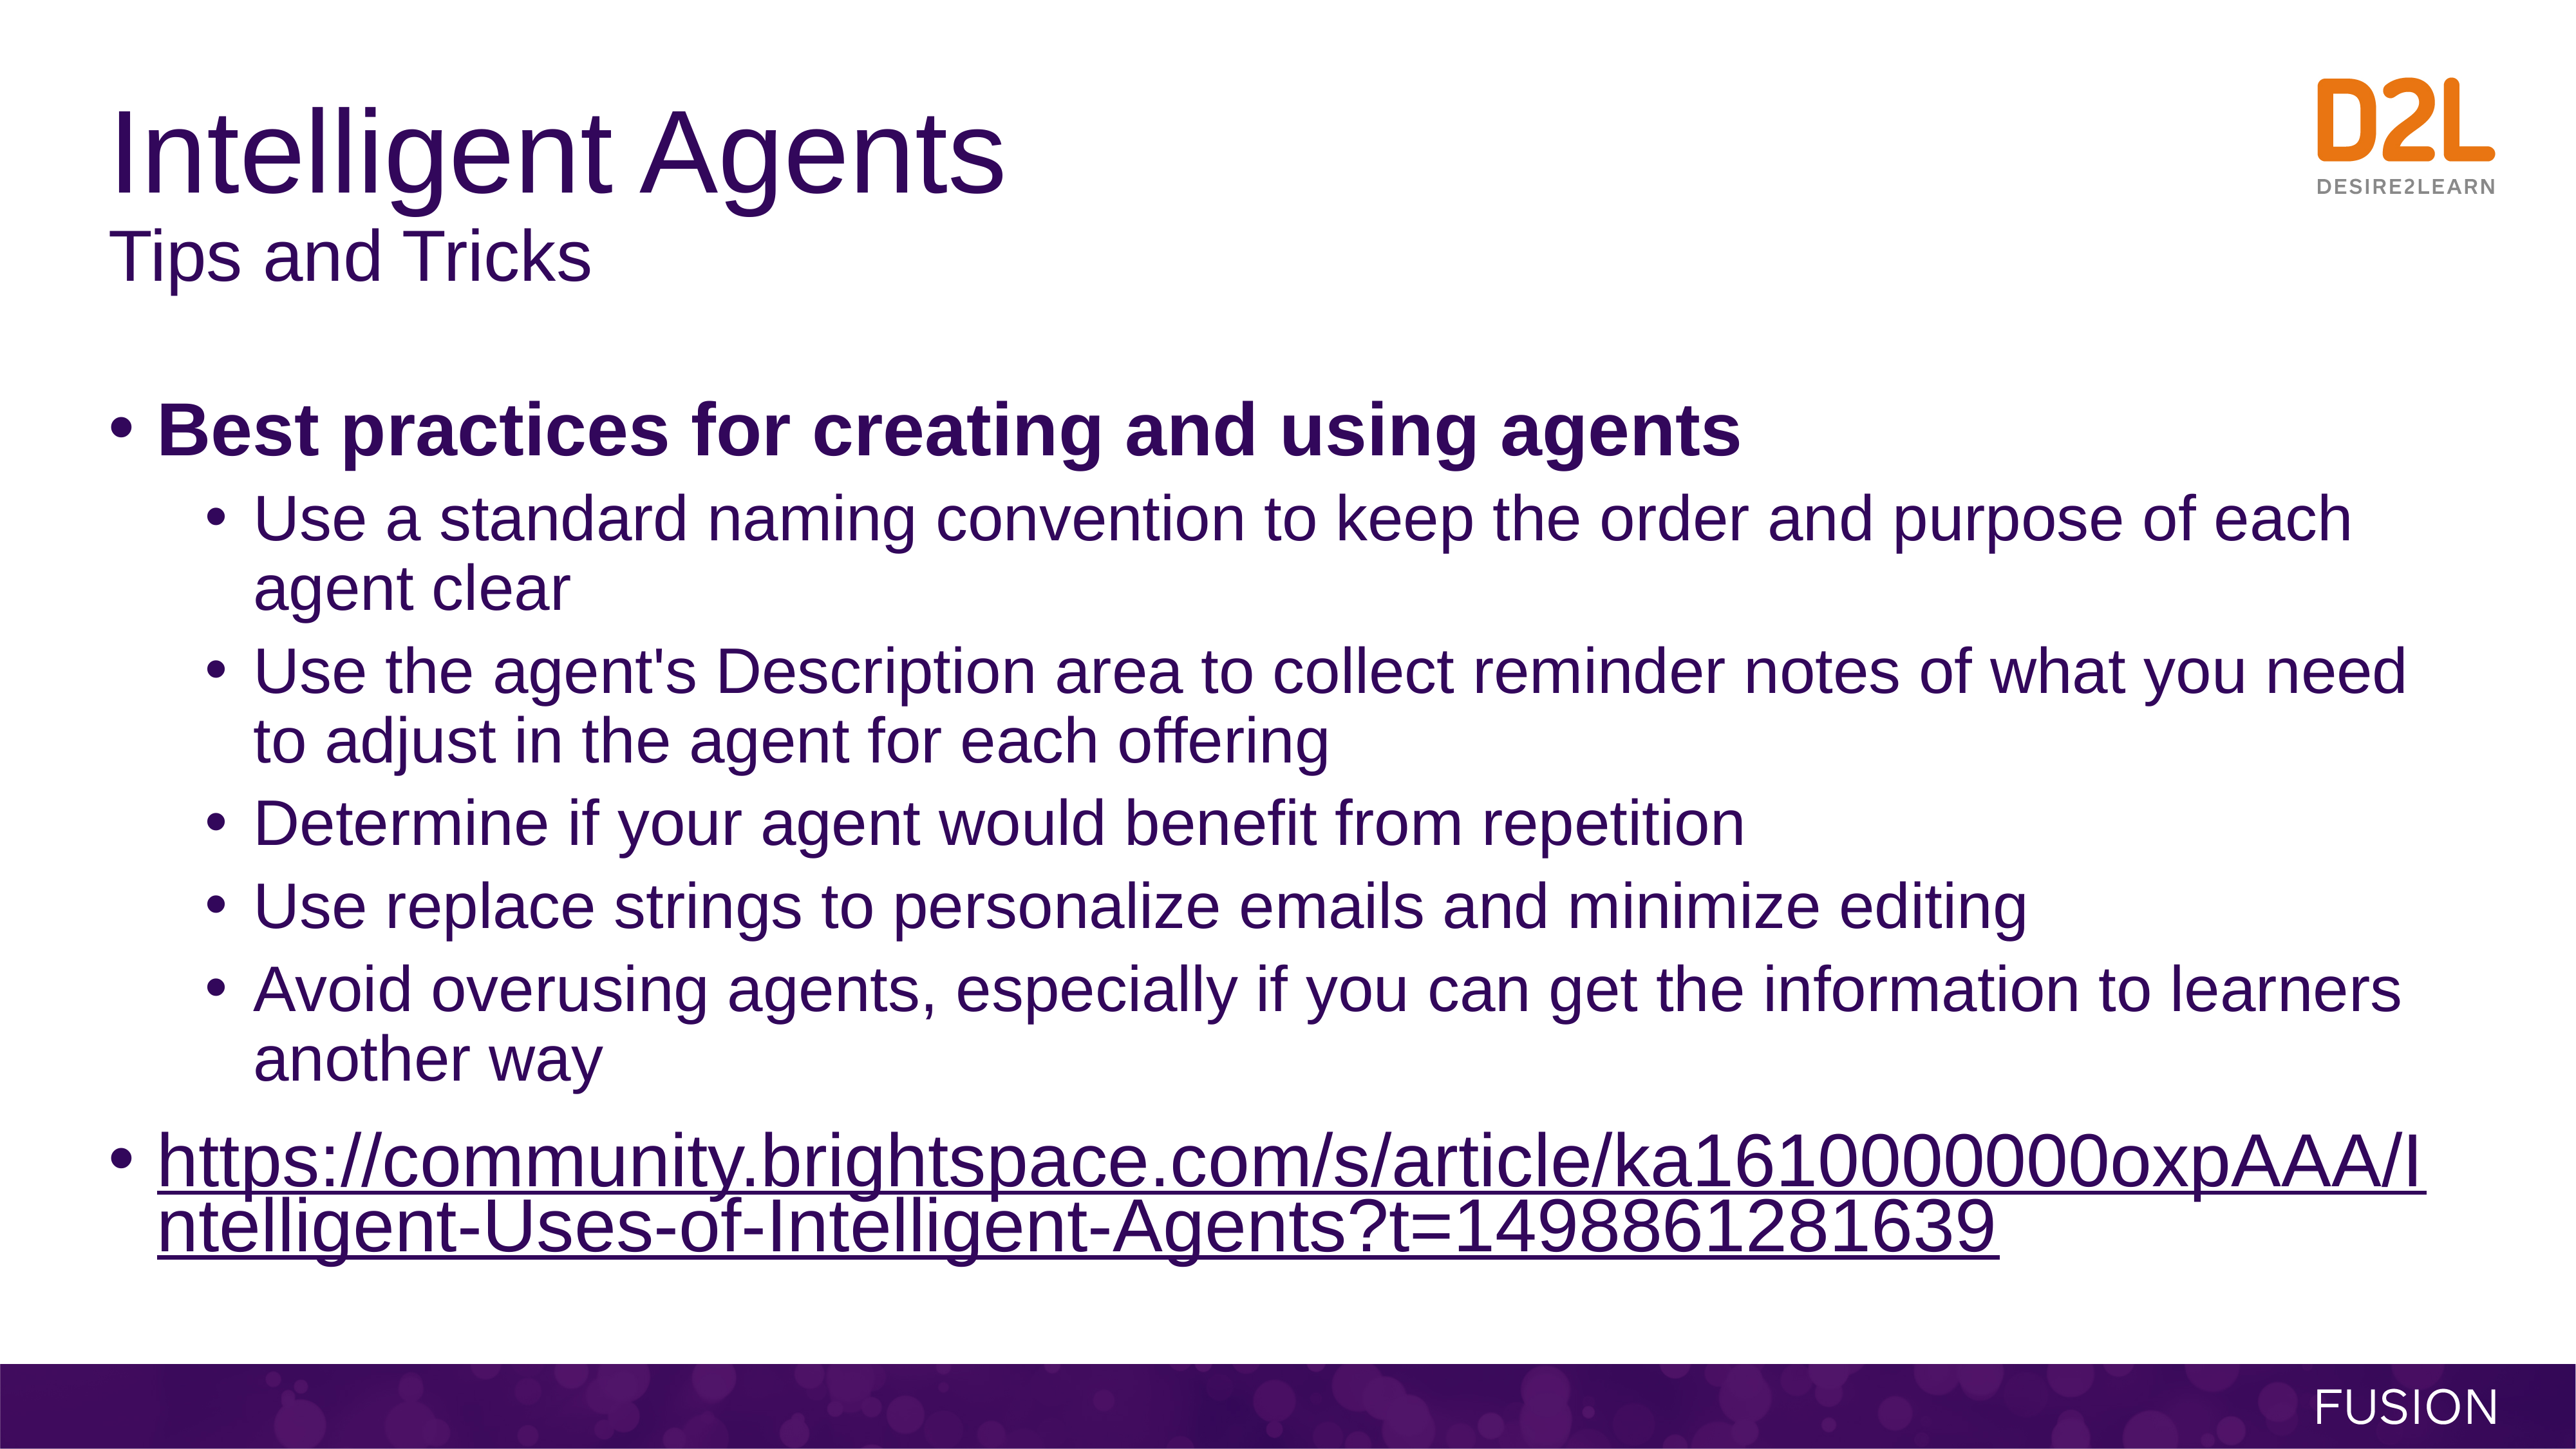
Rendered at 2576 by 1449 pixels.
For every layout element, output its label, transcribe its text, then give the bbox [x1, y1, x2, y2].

list Best practices for creating and using agents Use a standard naming convention to keep the order and purpose of each agent clear Use the agent's Description area to collect reminder notes of what you need to adjust in the agent for each offering Determine if your agent would benefit from repetition Use replace strings to personalize emails and minimize editing Avoid overusing agents, especially if you can get the information to learners another way https://community.brightspace.com/s/article/ka1610000000oxpAAA/Intelligent-Uses-of-Intelligent-Agents?t=1498861281639 [99, 385, 2477, 1305]
picture [0, 0, 2576, 1449]
title Intelligent Agents Tips and Tricks [99, 86, 2069, 362]
